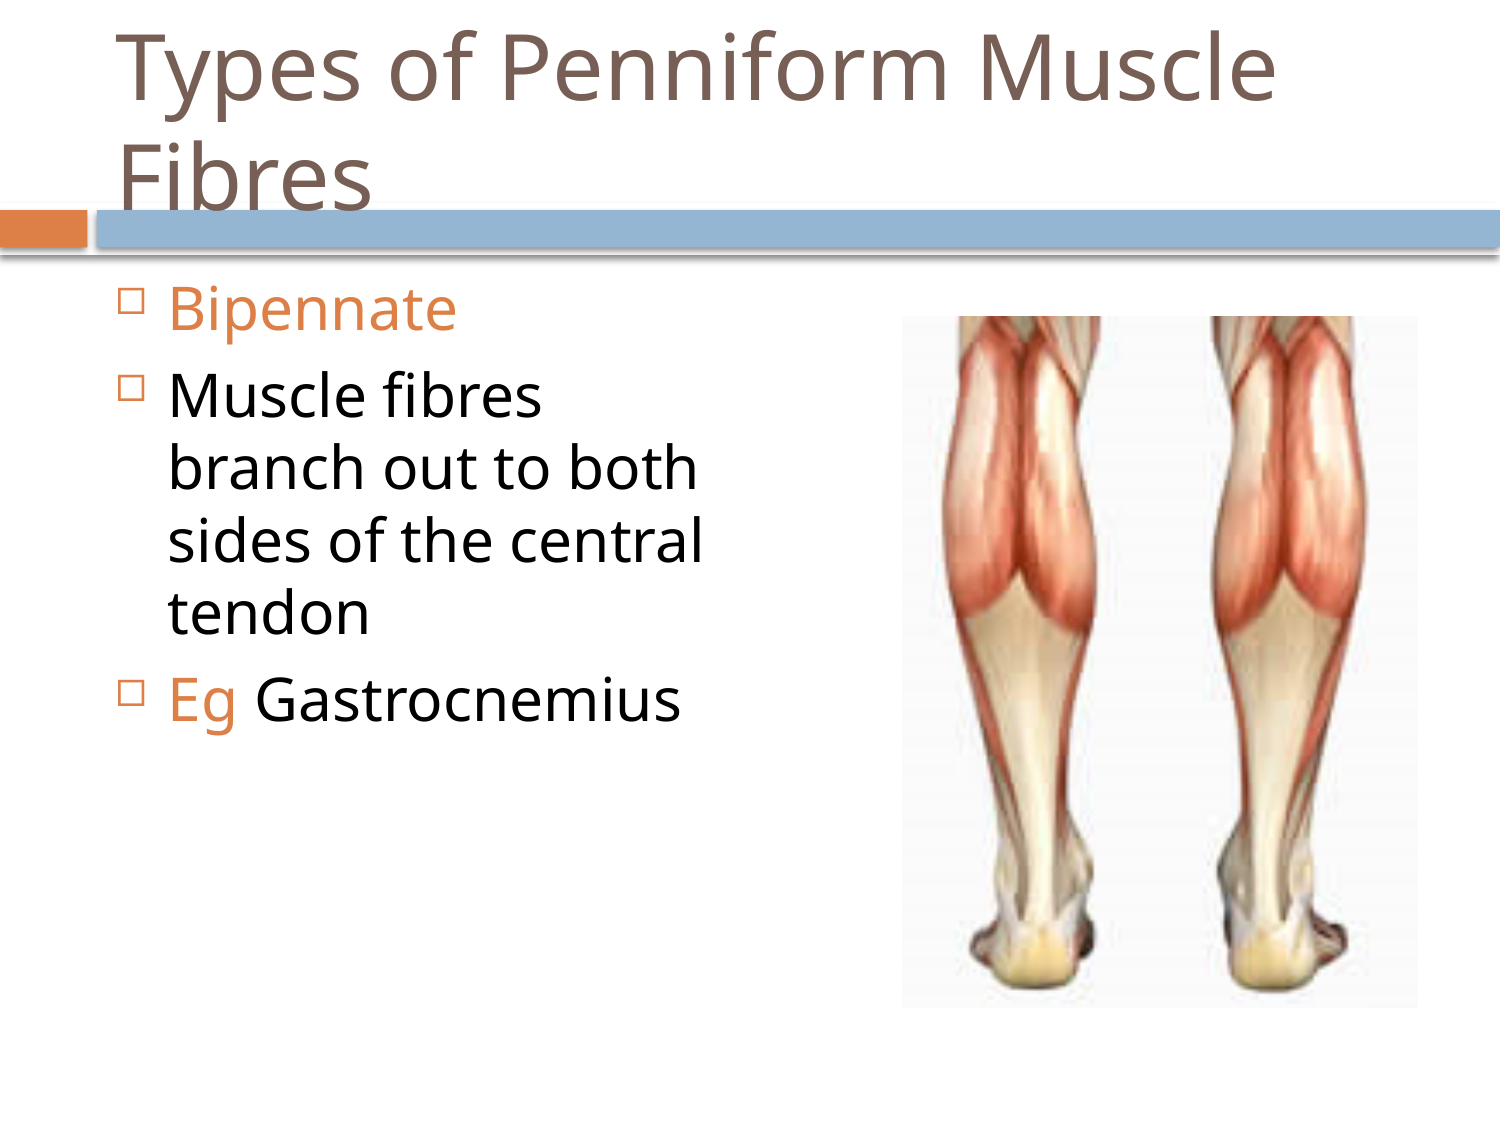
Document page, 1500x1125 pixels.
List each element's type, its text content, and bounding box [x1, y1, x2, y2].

list Bipennate Muscle fibres branch out to both sides of the central tendon Eg Gastrocnemius [100, 262, 762, 1000]
picture [902, 316, 1419, 1008]
title Types of Penniform Muscle Fibres [100, 37, 1438, 200]
